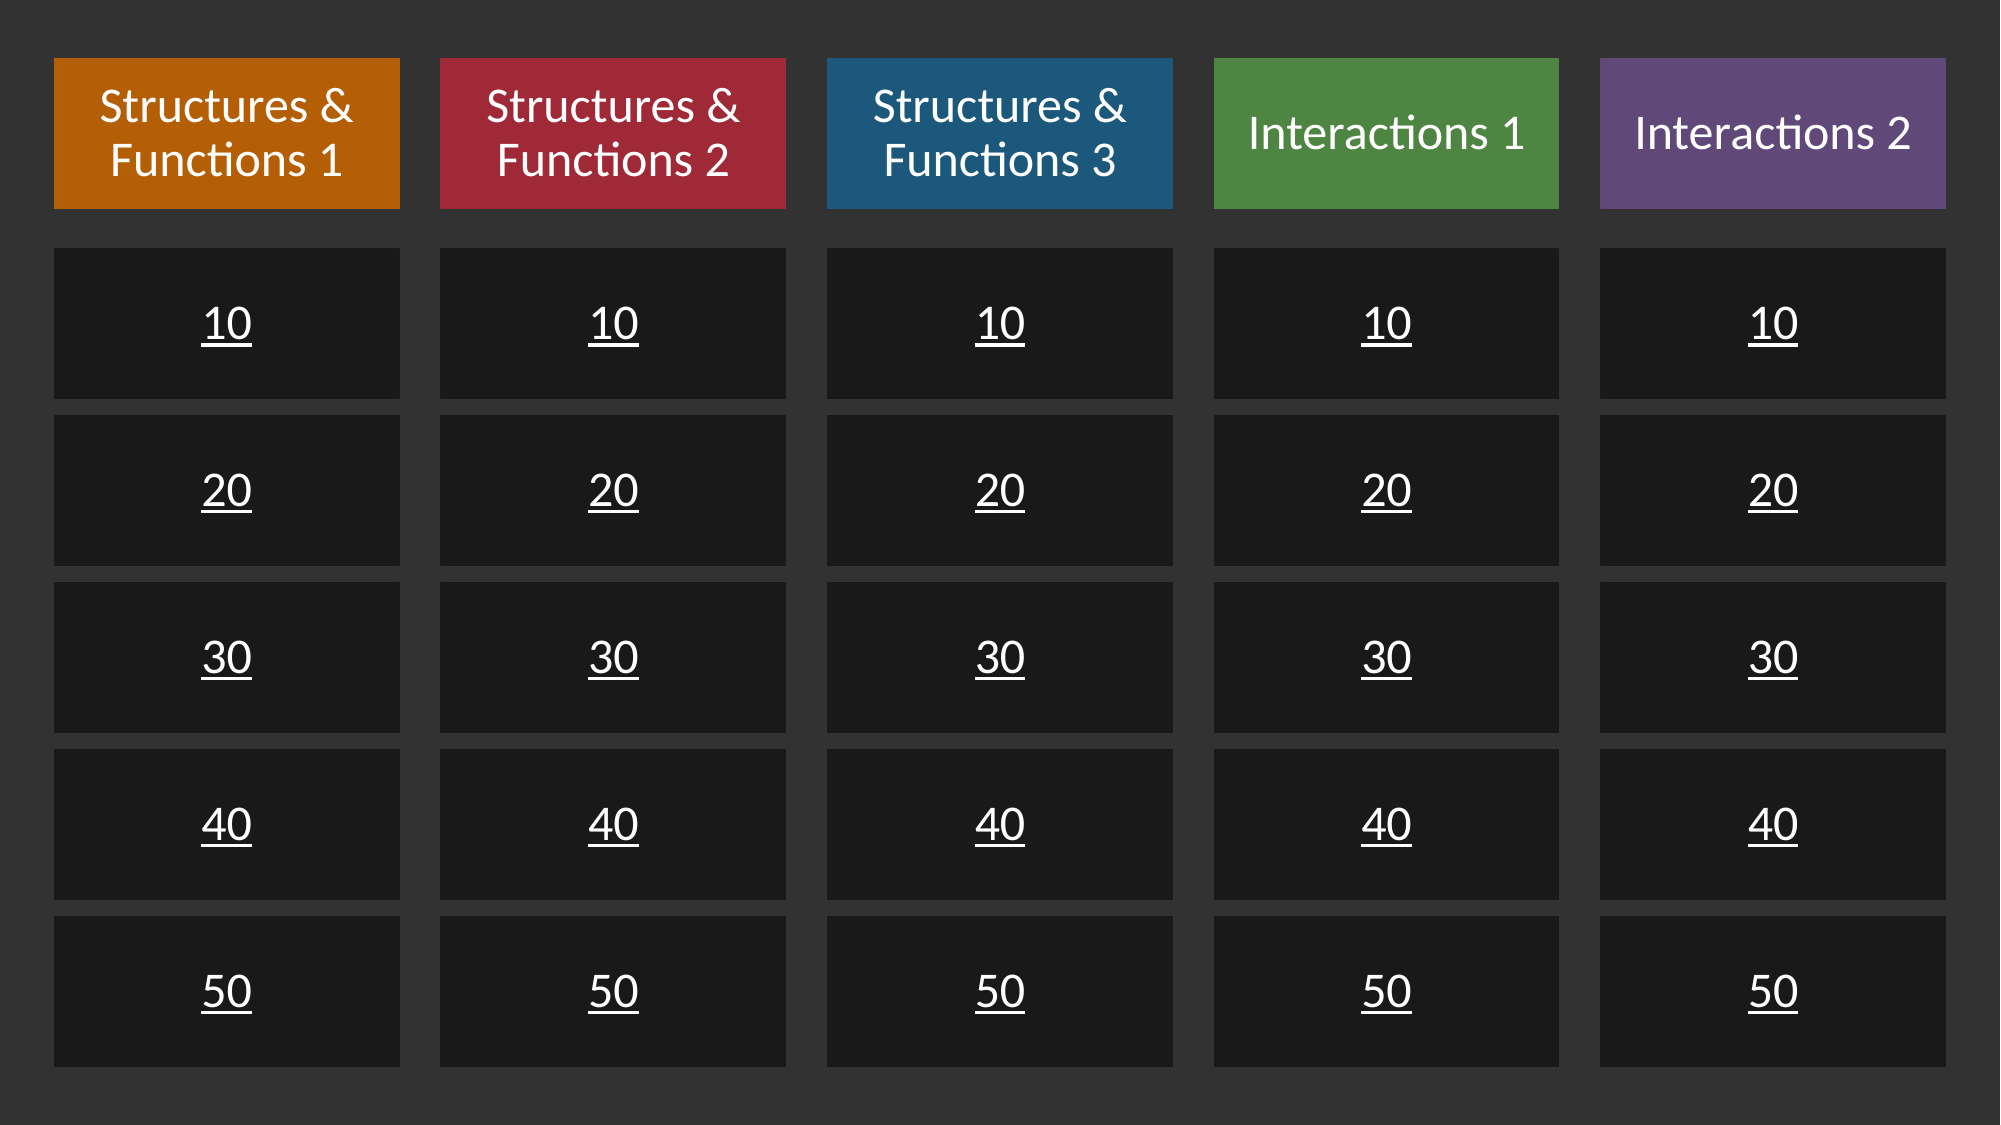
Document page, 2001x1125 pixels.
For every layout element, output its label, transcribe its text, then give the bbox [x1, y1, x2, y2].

list 50 [1600, 916, 1946, 1067]
list 30 [1600, 582, 1946, 733]
list 10 [827, 248, 1173, 399]
list Interactions 1 [1214, 58, 1559, 209]
list 20 [440, 415, 786, 566]
list 40 [1214, 749, 1559, 900]
list 50 [54, 916, 400, 1067]
list 20 [1214, 415, 1559, 566]
list 40 [1600, 749, 1946, 900]
list 20 [827, 415, 1173, 566]
list 50 [827, 916, 1173, 1067]
list 40 [54, 749, 400, 900]
list 40 [827, 749, 1173, 900]
list 20 [54, 415, 400, 566]
list 10 [54, 248, 400, 399]
list 50 [440, 916, 786, 1067]
list Structures & Functions 1 [54, 58, 400, 209]
list Interactions 2 [1600, 58, 1946, 209]
list 30 [827, 582, 1173, 733]
list 50 [1214, 916, 1559, 1067]
list Structures & Functions 3 [827, 58, 1173, 209]
list 10 [440, 248, 786, 399]
list 30 [440, 582, 786, 733]
list 20 [1600, 415, 1946, 566]
list 30 [1214, 582, 1559, 733]
list 30 [54, 582, 400, 733]
list 10 [1600, 248, 1946, 399]
list 40 [440, 749, 786, 900]
list 10 [1214, 248, 1559, 399]
list Structures & Functions 2 [440, 58, 786, 209]
